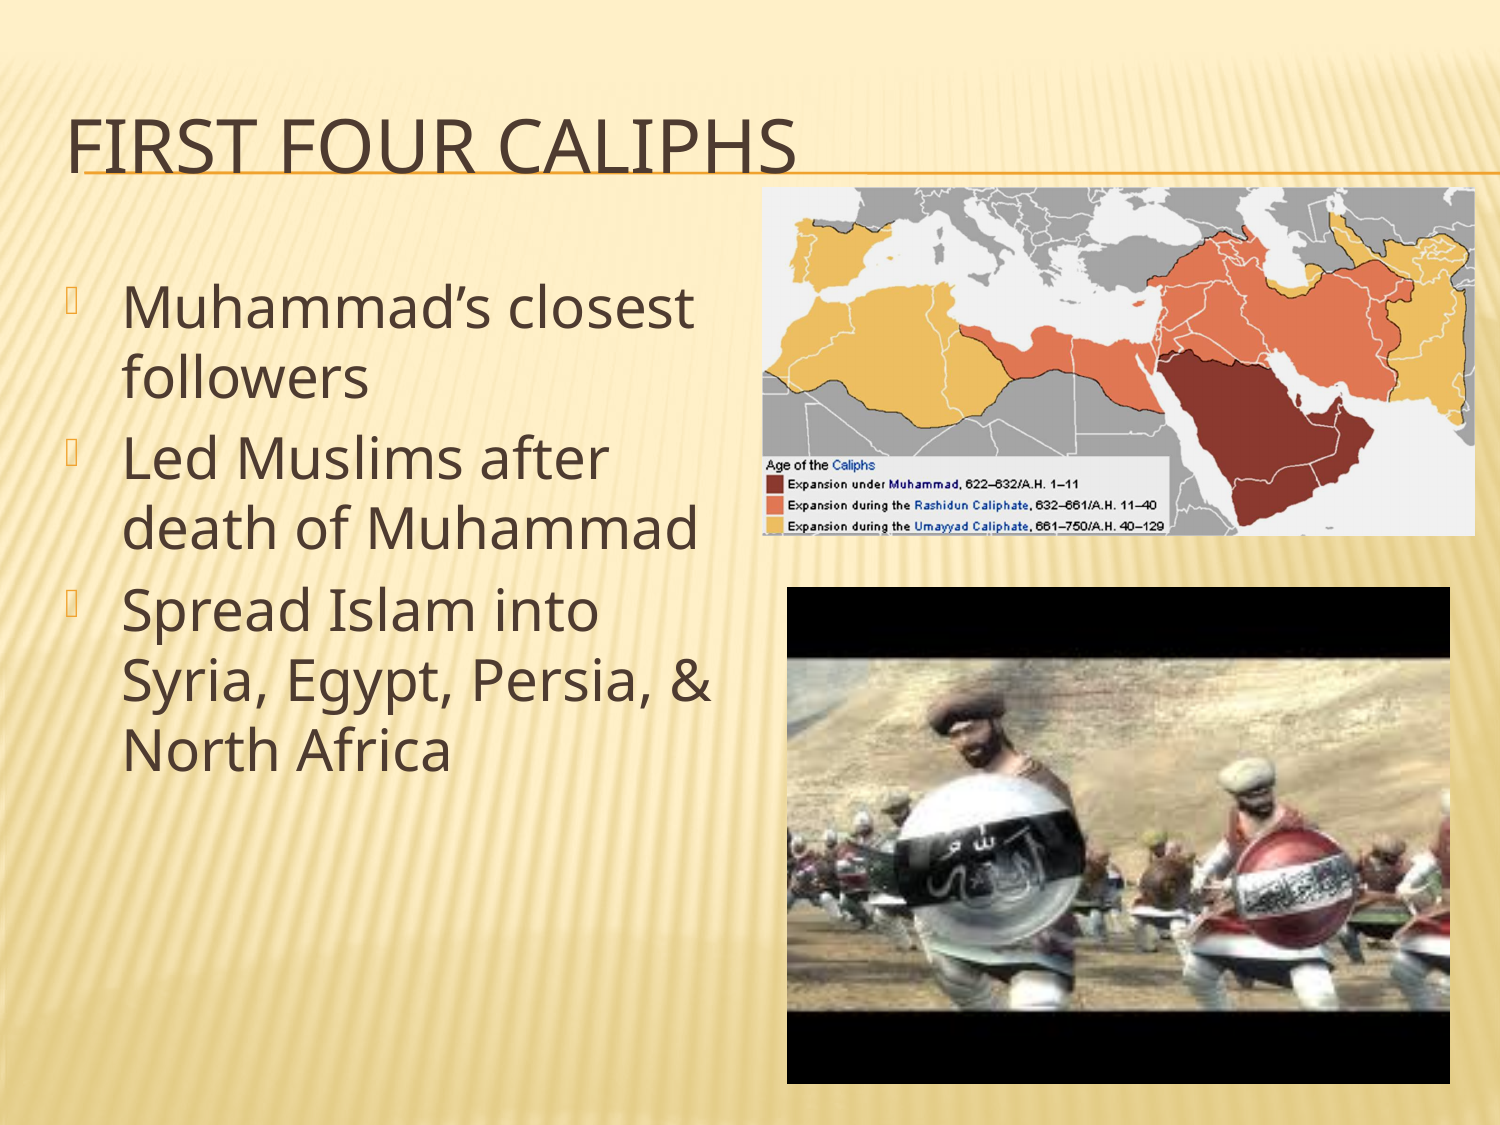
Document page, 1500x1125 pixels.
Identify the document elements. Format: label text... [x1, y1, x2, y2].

title First four Caliphs [49, 75, 1475, 213]
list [762, 187, 1476, 536]
list Muhammad’s closest followers Led Muslims after death of Muhammad Spread Islam into Syria, Egypt, Persia, & North Africa [50, 262, 738, 1038]
picture [787, 587, 1451, 1084]
